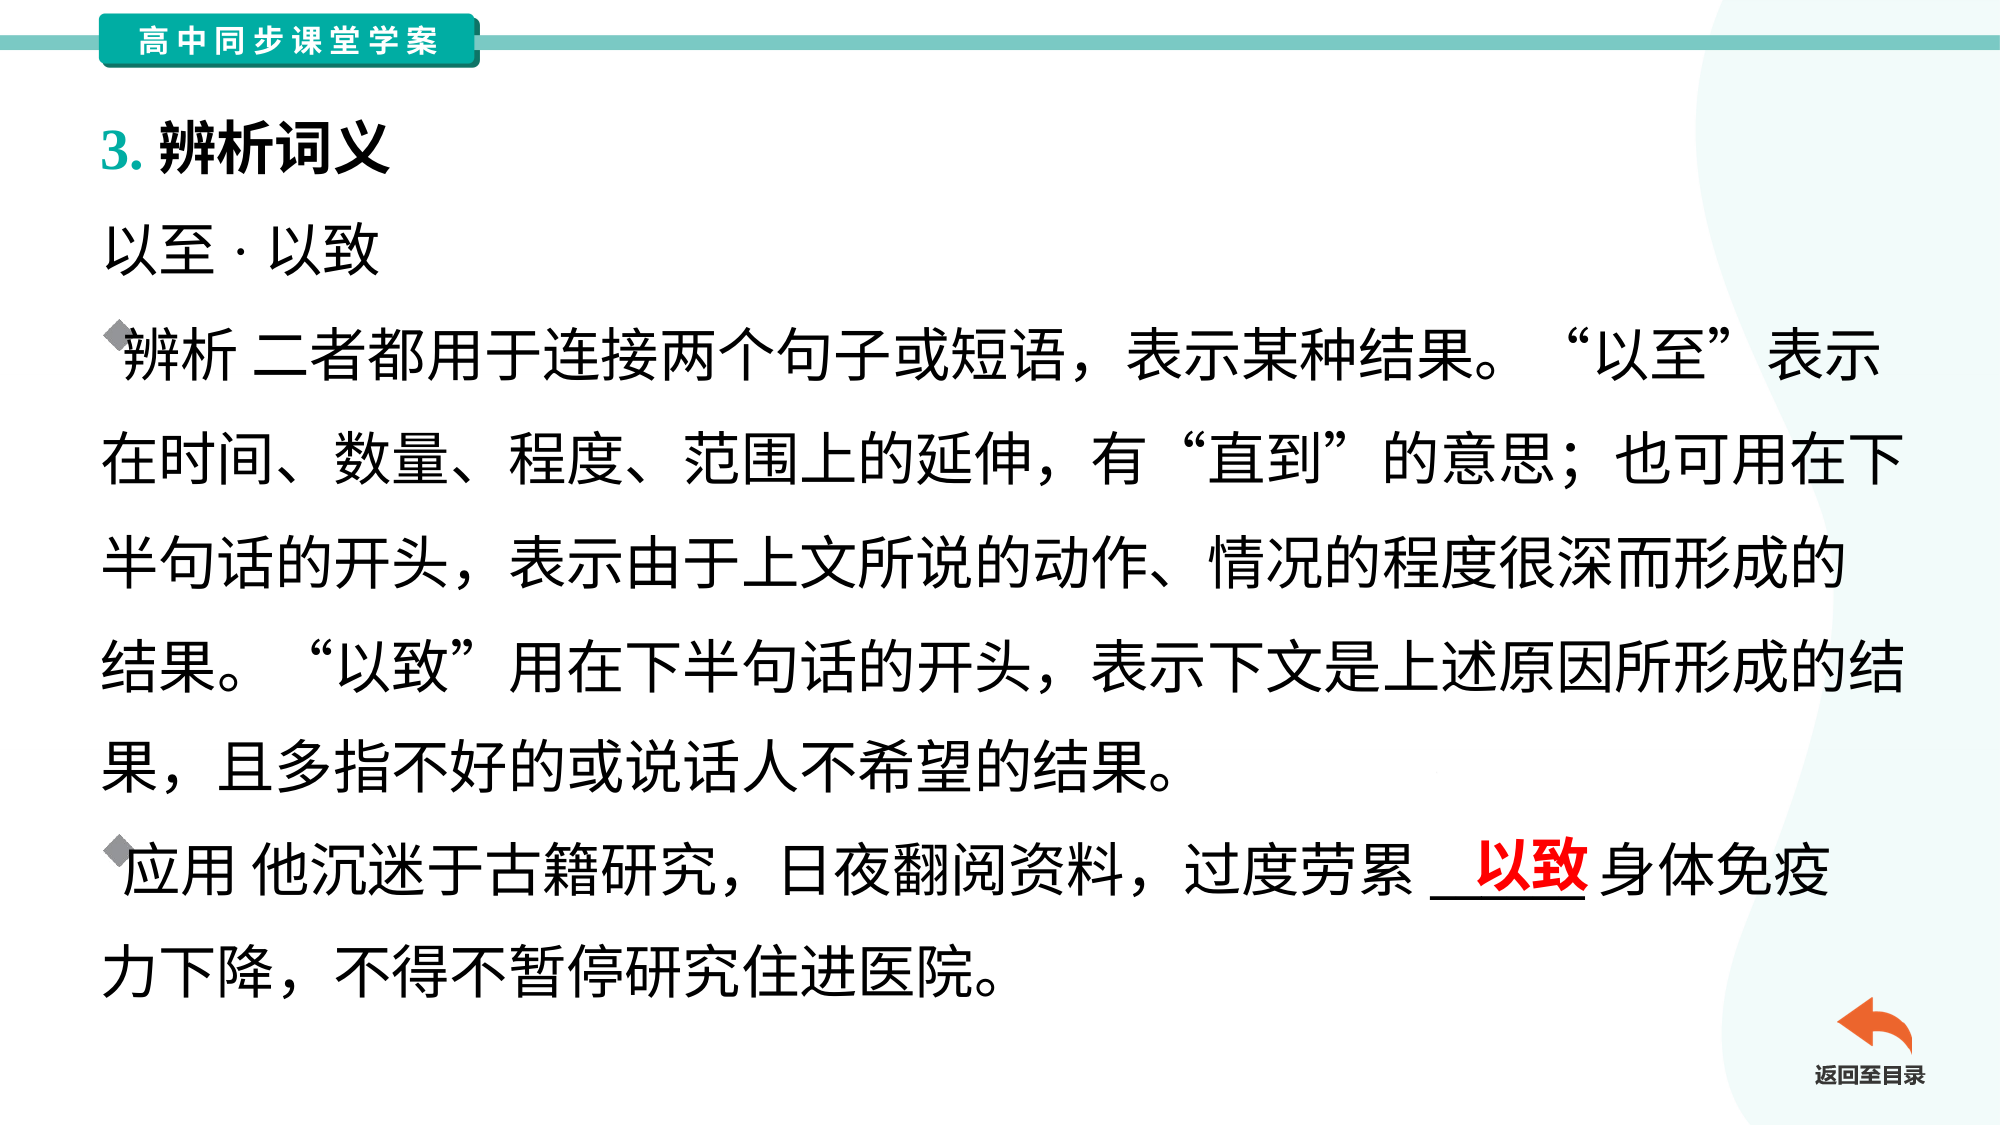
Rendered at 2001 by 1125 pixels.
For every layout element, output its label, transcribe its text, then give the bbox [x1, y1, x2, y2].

text_box 3.辨析词义 以至·以致 [100, 76, 1899, 273]
text_box 辨析 二者都用于连接两个句子或短语，表示某种结果。“以至”表示 在时间、数量、程度、范围上的延伸，有“直到”的意思；也可用在下 半句话的开头，表示由于上文所说的动作、情况的程度很深而形成的 结果。“以致”用在下半句话的开头，表示下文是上述原因所形成的结 果，且多指不好的或说话人不希望的结果。 [100, 283, 1899, 790]
text_box 应用 他沉迷于古籍研究，日夜翻阅资料，过度劳累______身体免疫 力下降，不得不暂停研究住进医院。 [100, 799, 1899, 995]
picture [0, 0, 2000, 1125]
text_box 以致 [1452, 793, 1612, 887]
